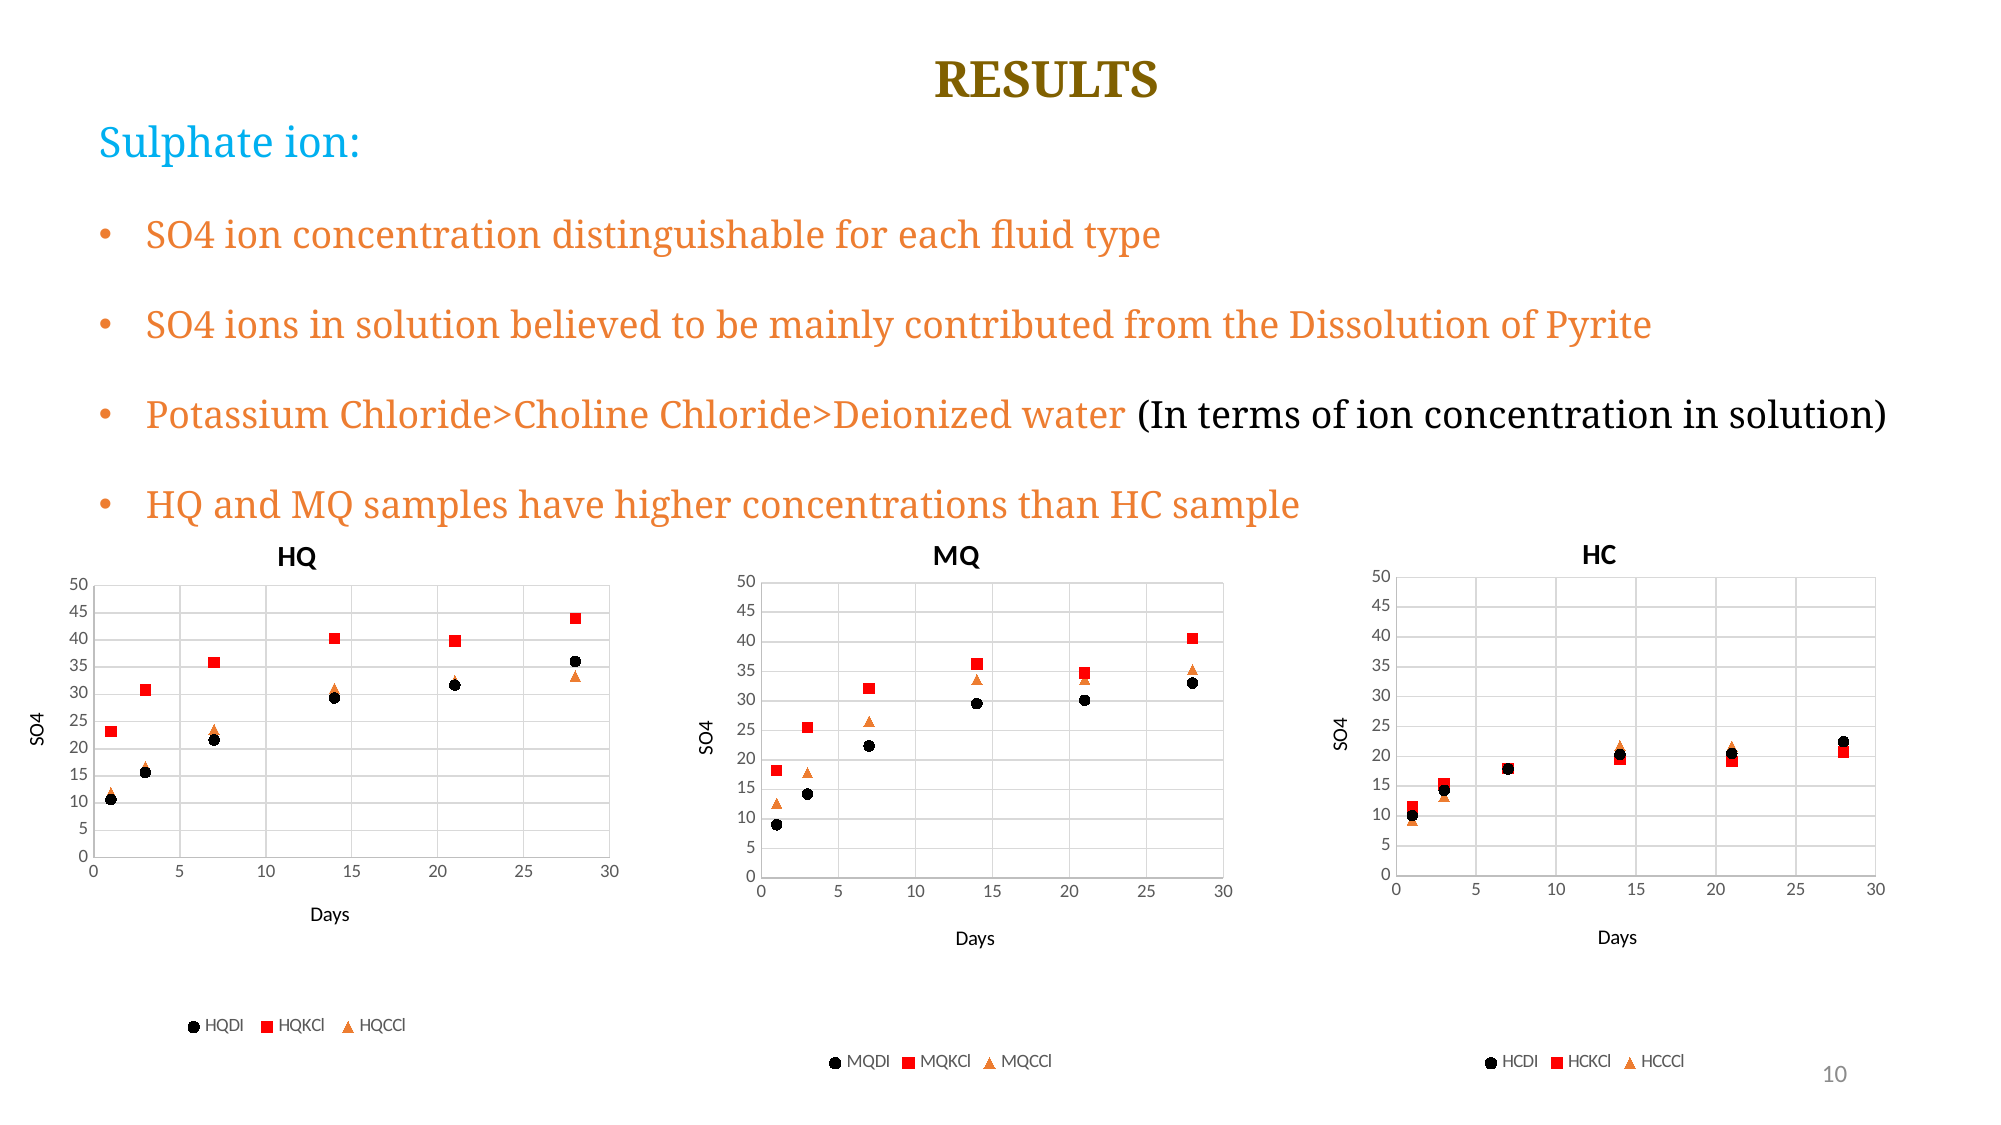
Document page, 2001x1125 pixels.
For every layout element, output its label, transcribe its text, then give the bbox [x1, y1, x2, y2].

text_box Sulphate ion: SO4 ion concentration distinguishable for each fluid type SO4 ions in solution believed to be mainly contributed from the Dissolution of Pyrite Potassium Chloride>Choline Chloride>Deionized water (In terms of ion concentration in solution) HQ and MQ samples have higher concentrations than HC sample [84, 108, 1924, 456]
slide_number 10 [1412, 1079, 1863, 1103]
chart [0, 436, 1924, 1079]
text_box RESULTS [591, 37, 1503, 108]
